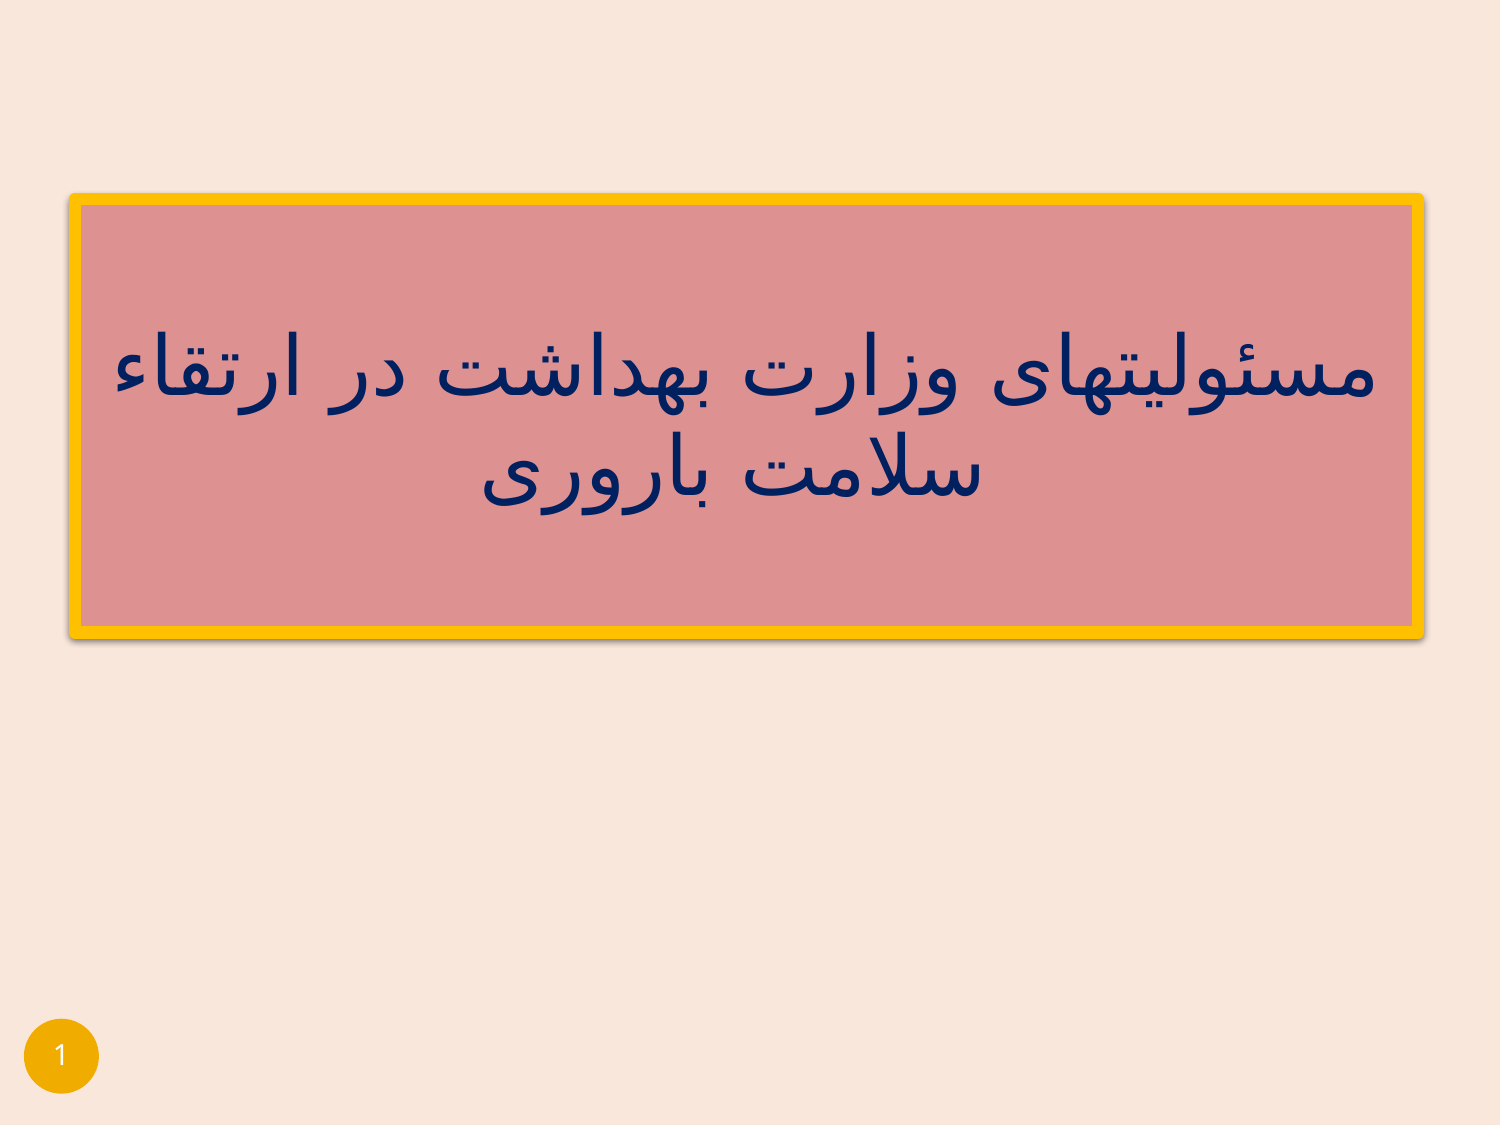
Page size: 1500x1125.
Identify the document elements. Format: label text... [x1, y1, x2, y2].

slide_number 1 [23, 1018, 99, 1094]
title مسئولیتهای وزارت بهداشت در ارتقاء سلامت باروری [74, 198, 1419, 633]
